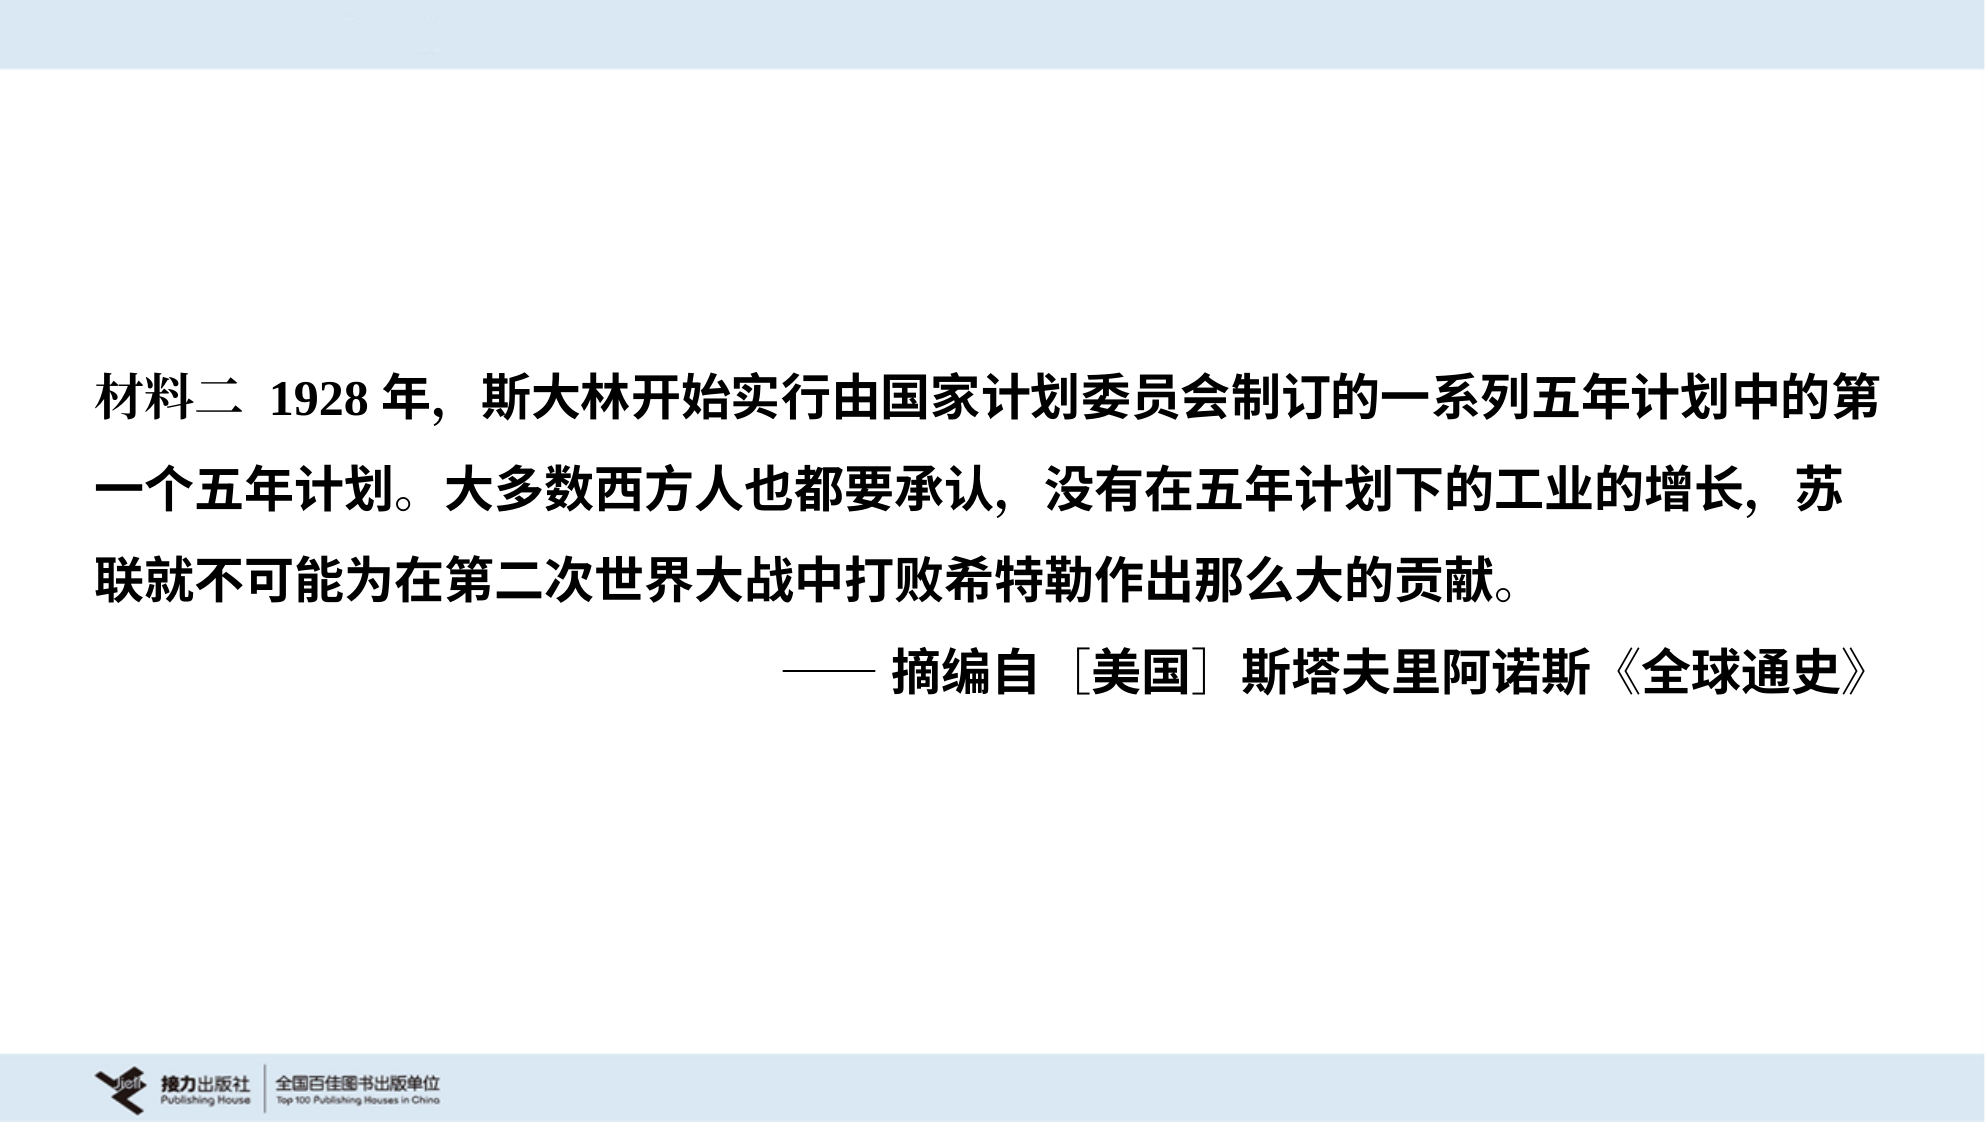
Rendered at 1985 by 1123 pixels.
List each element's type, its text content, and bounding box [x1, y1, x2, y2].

picture [0, 0, 1985, 1122]
text_box 材料二 1928年，斯大林开始实行由国家计划委员会制订的一系列五年计划中的第 一个五年计划。大多数西方人也都要承认，没有在五年计划下的工业的增长，苏 联就不可能为在第二次世界大战中打败希特勒作出那么大的贡献。 ——摘编自［美国］斯塔夫里阿诺斯《全球通史》 [94, 333, 1892, 695]
